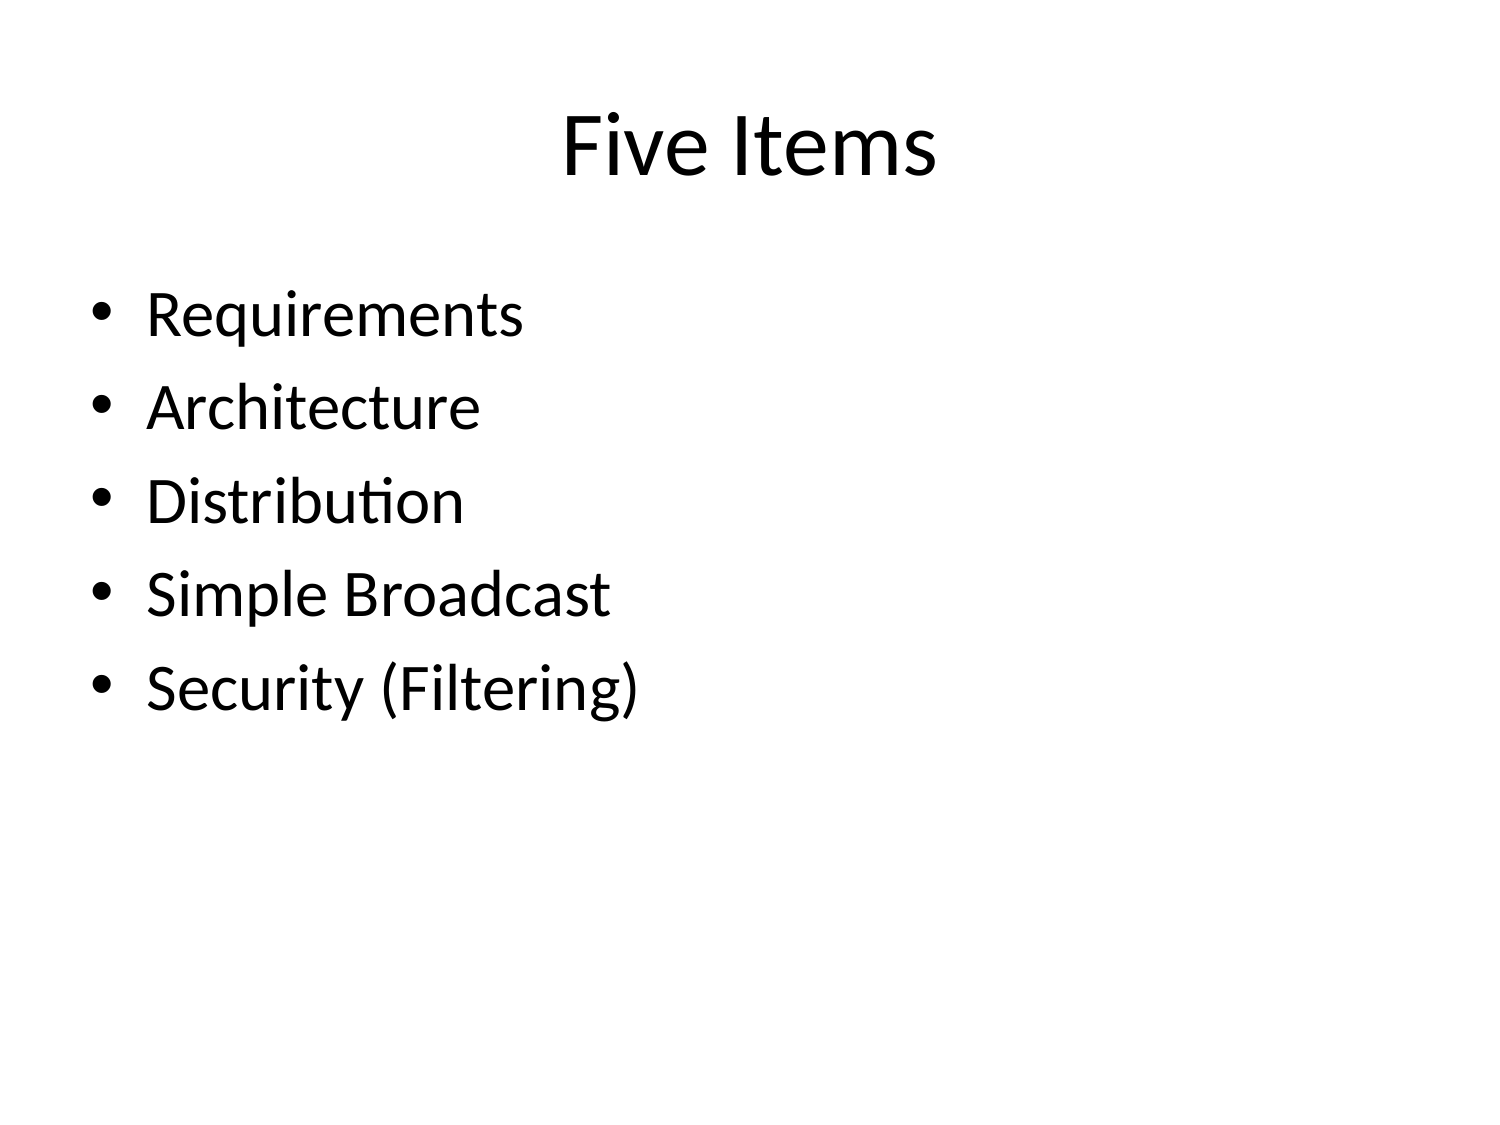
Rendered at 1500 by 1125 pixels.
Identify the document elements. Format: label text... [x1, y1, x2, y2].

list Requirements Architecture Distribution Simple Broadcast Security (Filtering) [75, 262, 1425, 1005]
title Five Items [75, 45, 1425, 233]
